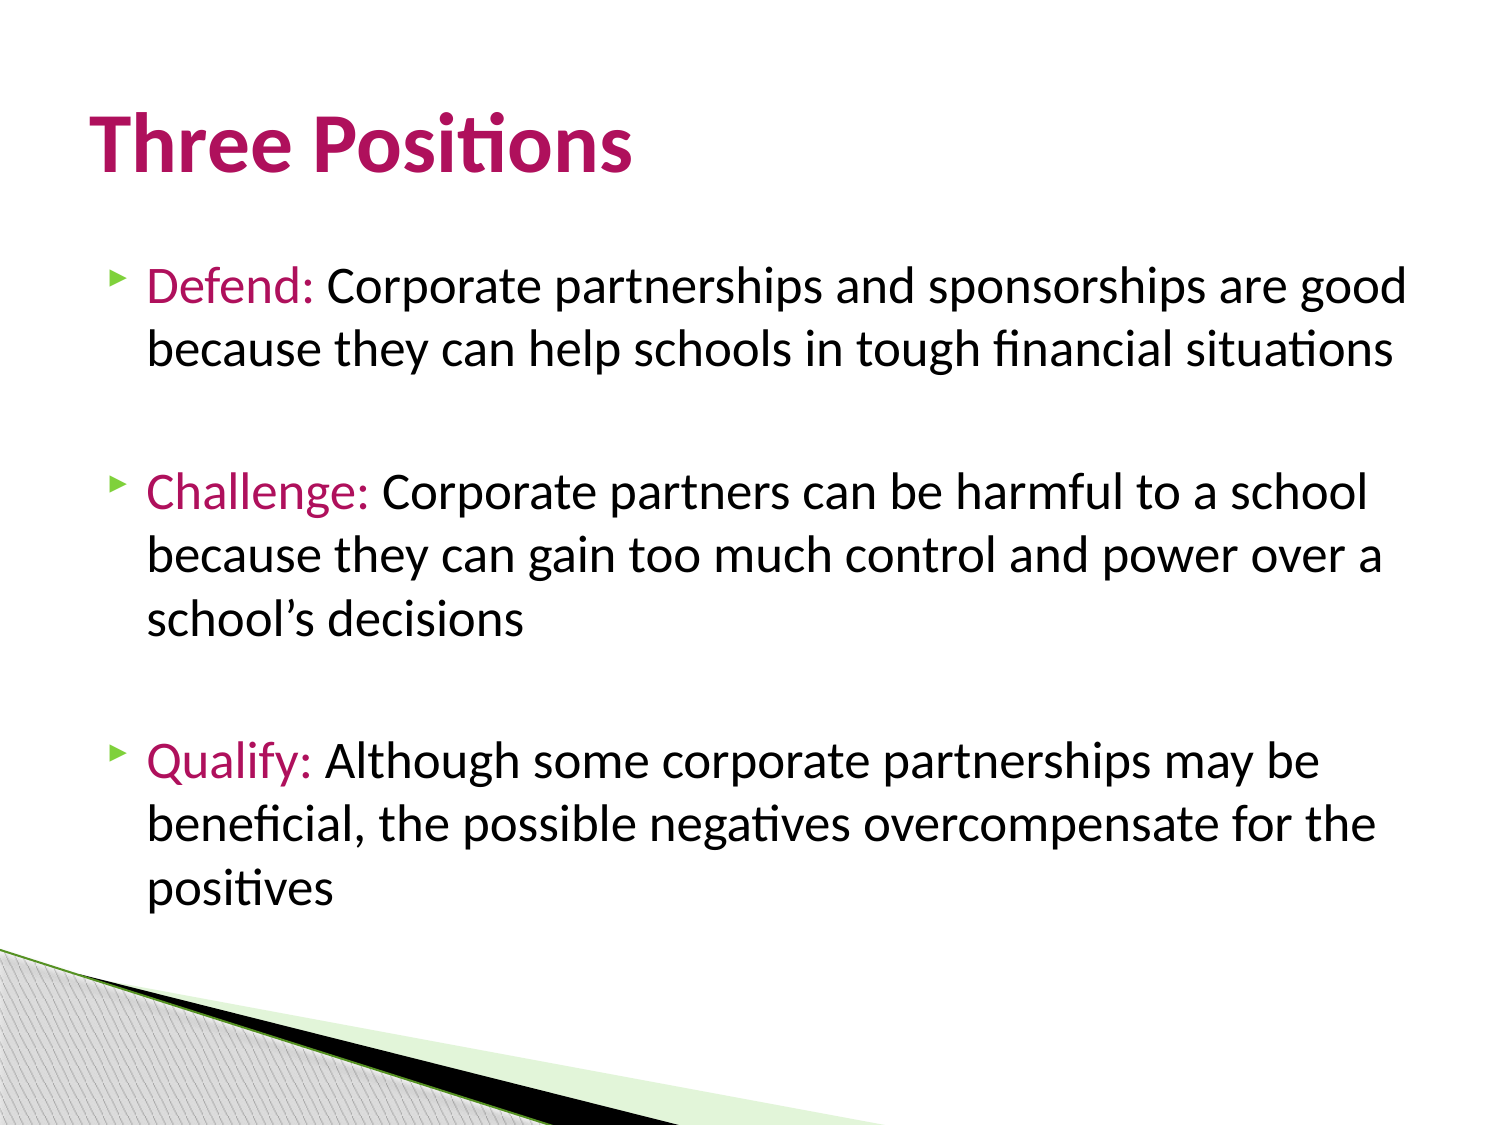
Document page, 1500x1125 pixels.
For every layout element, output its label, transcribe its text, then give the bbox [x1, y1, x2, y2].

list Defend: Corporate partnerships and sponsorships are good because they can help schools in tough financial situations Challenge: Corporate partners can be harmful to a school because they can gain too much control and power over a school’s decisions Qualify: Although some corporate partnerships may be beneficial, the possible negatives overcompensate for the positives [75, 243, 1425, 986]
title Three Positions [75, 45, 1425, 233]
